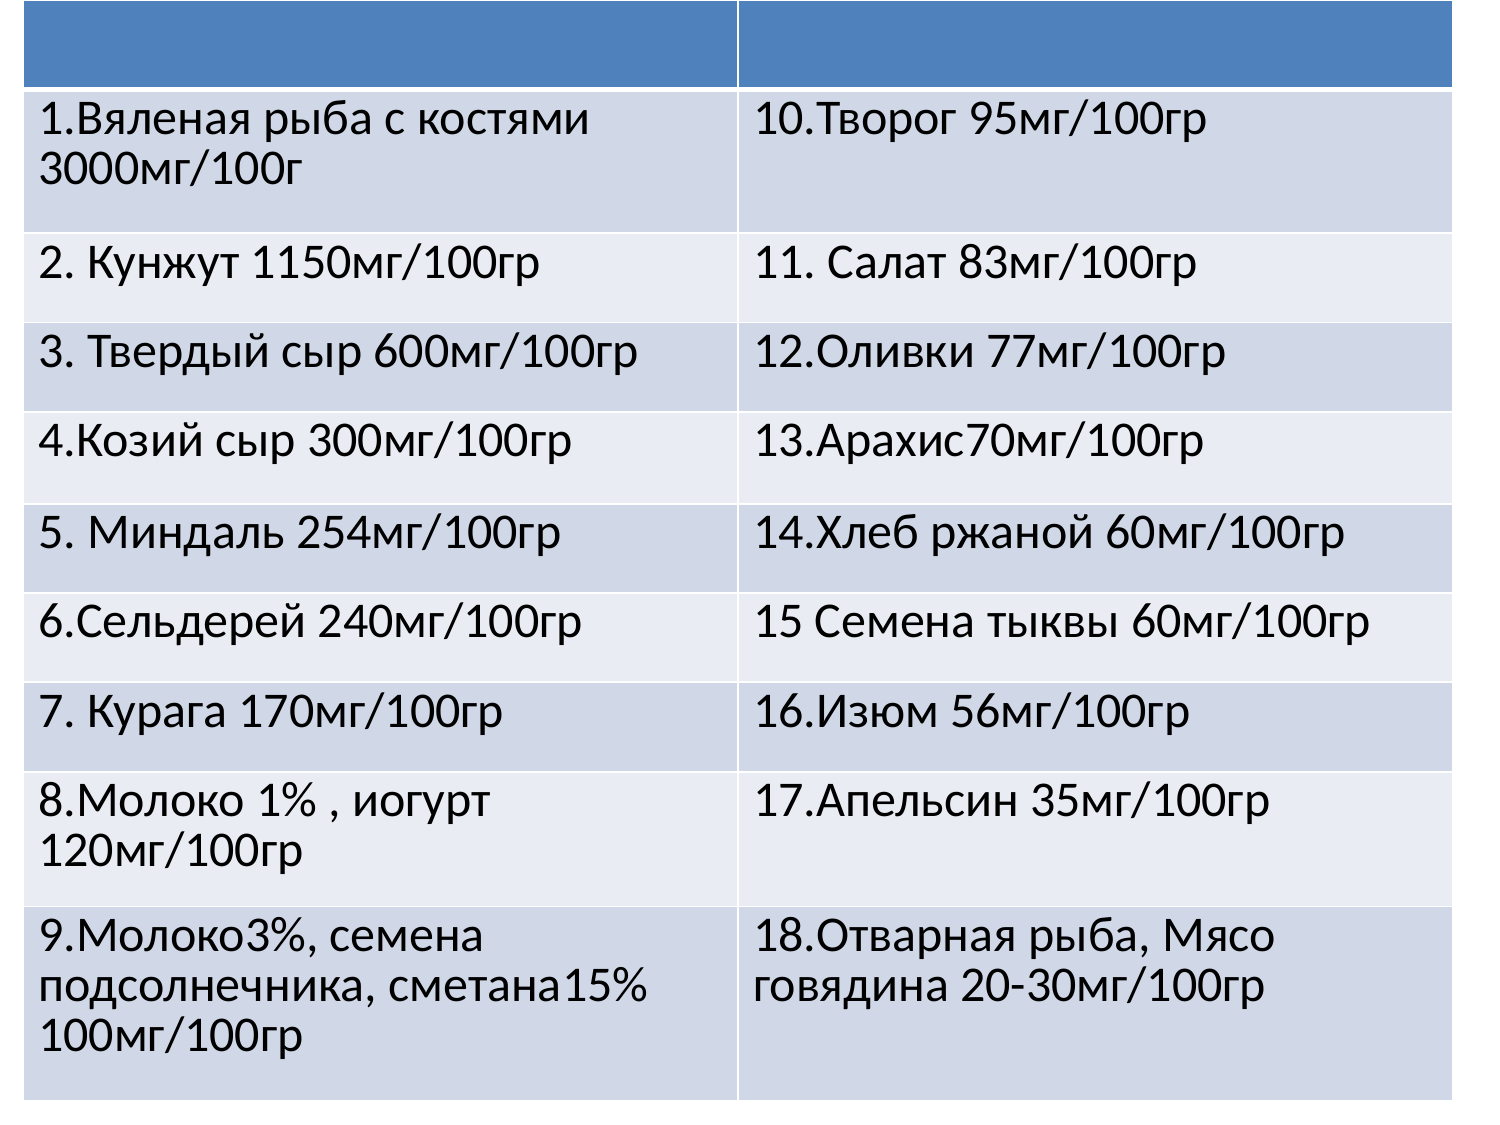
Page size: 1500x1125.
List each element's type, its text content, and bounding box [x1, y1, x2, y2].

table_cell 16.Изюм 56мг/100гр [739, 683, 1452, 771]
table_cell 7. Курага 170мг/100гр [24, 683, 737, 771]
table_cell 11. Салат 83мг/100гр [739, 234, 1452, 322]
table_cell 9.Молоко3%, семена подсолнечника, сметана15% 100мг/100гр [24, 907, 737, 1100]
table_cell 4.Козий сыр 300мг/100гр [24, 413, 737, 503]
table_cell 17.Апельсин 35мг/100гр [739, 773, 1452, 906]
table_cell 15 Семена тыквы 60мг/100гр [739, 594, 1452, 681]
table_cell 6.Сельдерей 240мг/100гр [24, 594, 737, 681]
table_cell 13.Арахис70мг/100гр [739, 413, 1452, 503]
table_cell 10.Творог 95мг/100гр [739, 92, 1452, 232]
table_header [739, 1, 1452, 87]
table_cell 18.Отварная рыба, Мясо говядина 20-30мг/100гр [739, 907, 1452, 1100]
table_cell 3. Твердый сыр 600мг/100гр [24, 323, 737, 411]
table_cell 1.Вяленая рыба с костями 3000мг/100г [24, 92, 737, 232]
table_cell 5. Миндаль 254мг/100гр [24, 505, 737, 592]
table_header [24, 1, 737, 87]
table_cell 14.Хлеб ржаной 60мг/100гр [739, 505, 1452, 592]
table_cell 12.Оливки 77мг/100гр [739, 323, 1452, 411]
table_cell 2. Кунжут 1150мг/100гр [24, 234, 737, 322]
table_cell 8.Молоко 1% , иогурт 120мг/100гр [24, 773, 737, 906]
